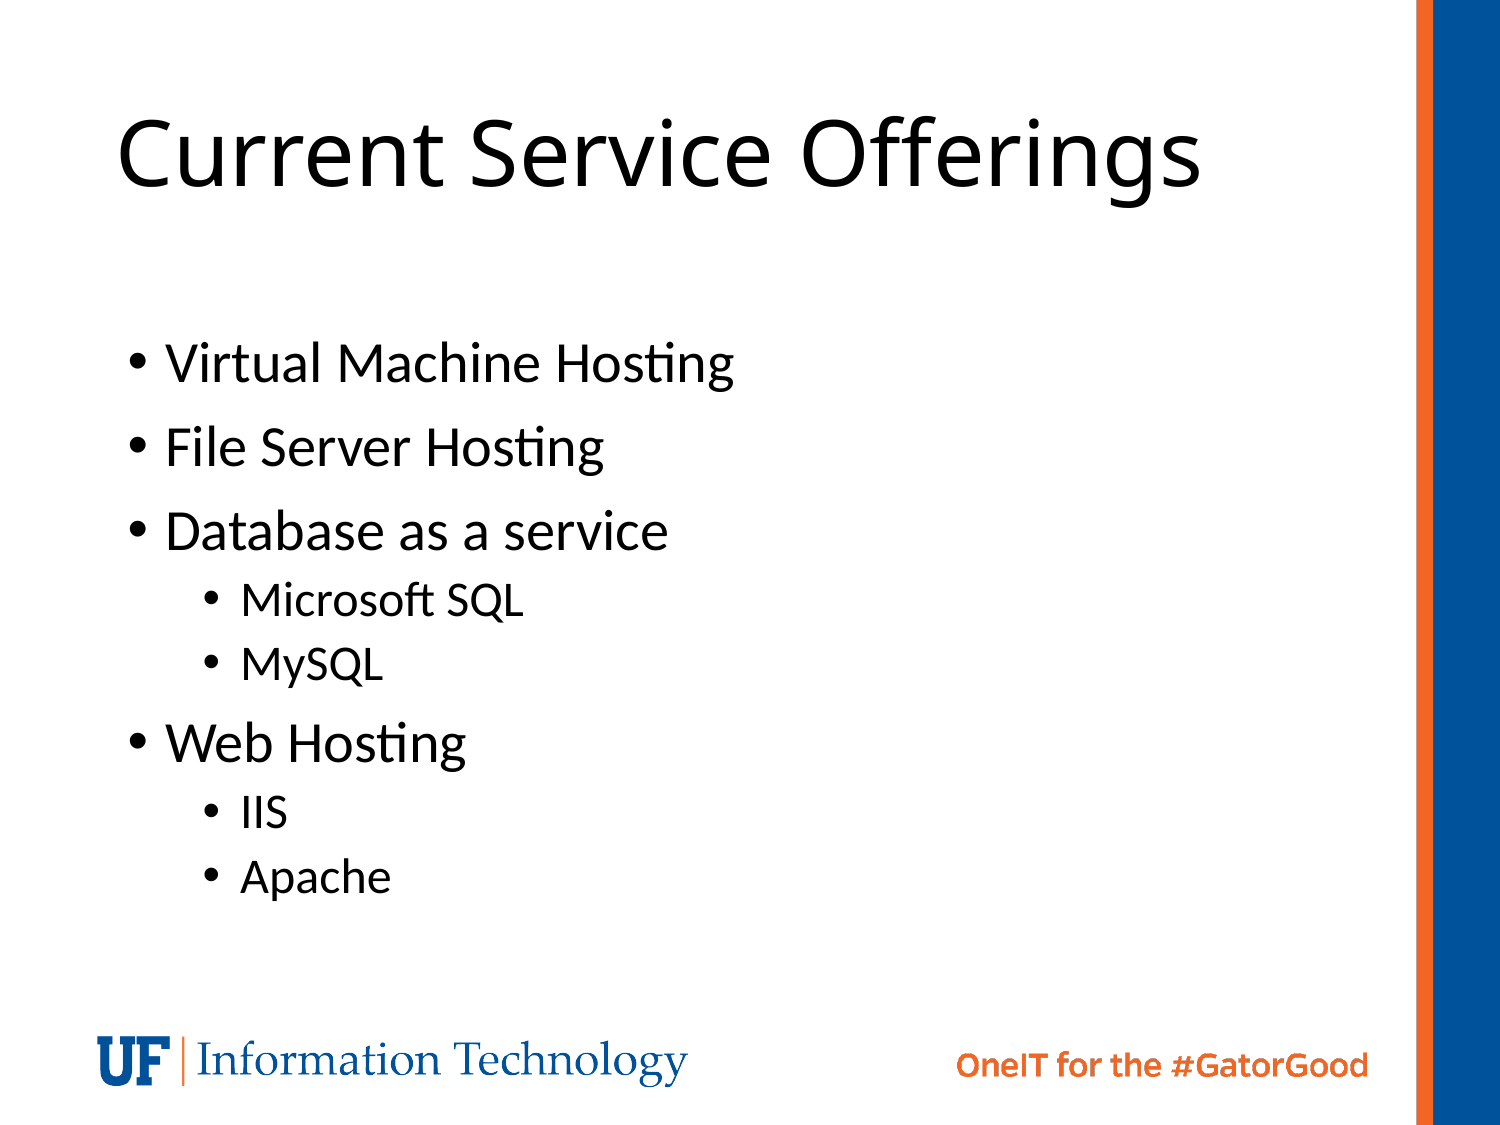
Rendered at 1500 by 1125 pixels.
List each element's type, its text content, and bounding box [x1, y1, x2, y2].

picture [957, 1051, 1367, 1077]
text_box www. [1262, 1062, 1475, 1123]
list Virtual Machine Hosting File Server Hosting Database as a service Microsoft SQL MySQL Web Hosting IIS Apache [112, 324, 1226, 1000]
picture [97, 1034, 689, 1088]
title Current Service Offerings [100, 99, 1226, 288]
